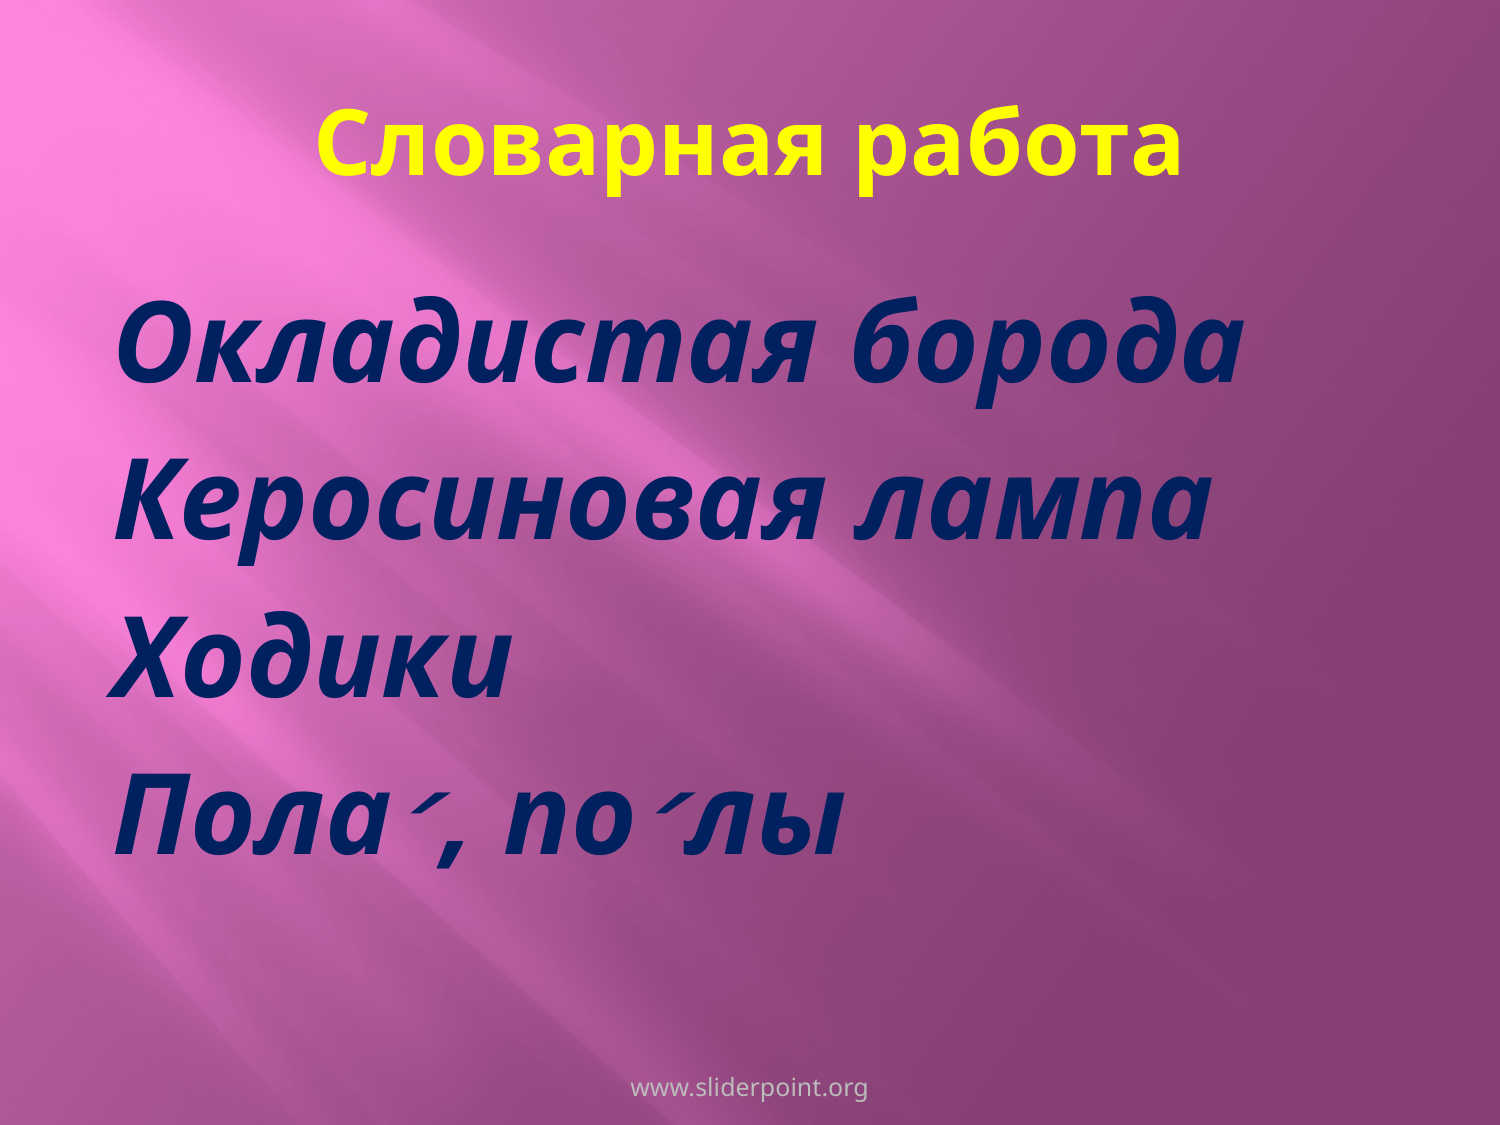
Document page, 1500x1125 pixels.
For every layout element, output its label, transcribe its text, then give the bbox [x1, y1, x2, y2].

footer www.sliderpoint.org [512, 1052, 988, 1113]
list Окладистая борода Керосиновая лампа Ходики Пола׳, по׳лы [75, 262, 1425, 1035]
title Словарная работа [75, 45, 1425, 233]
